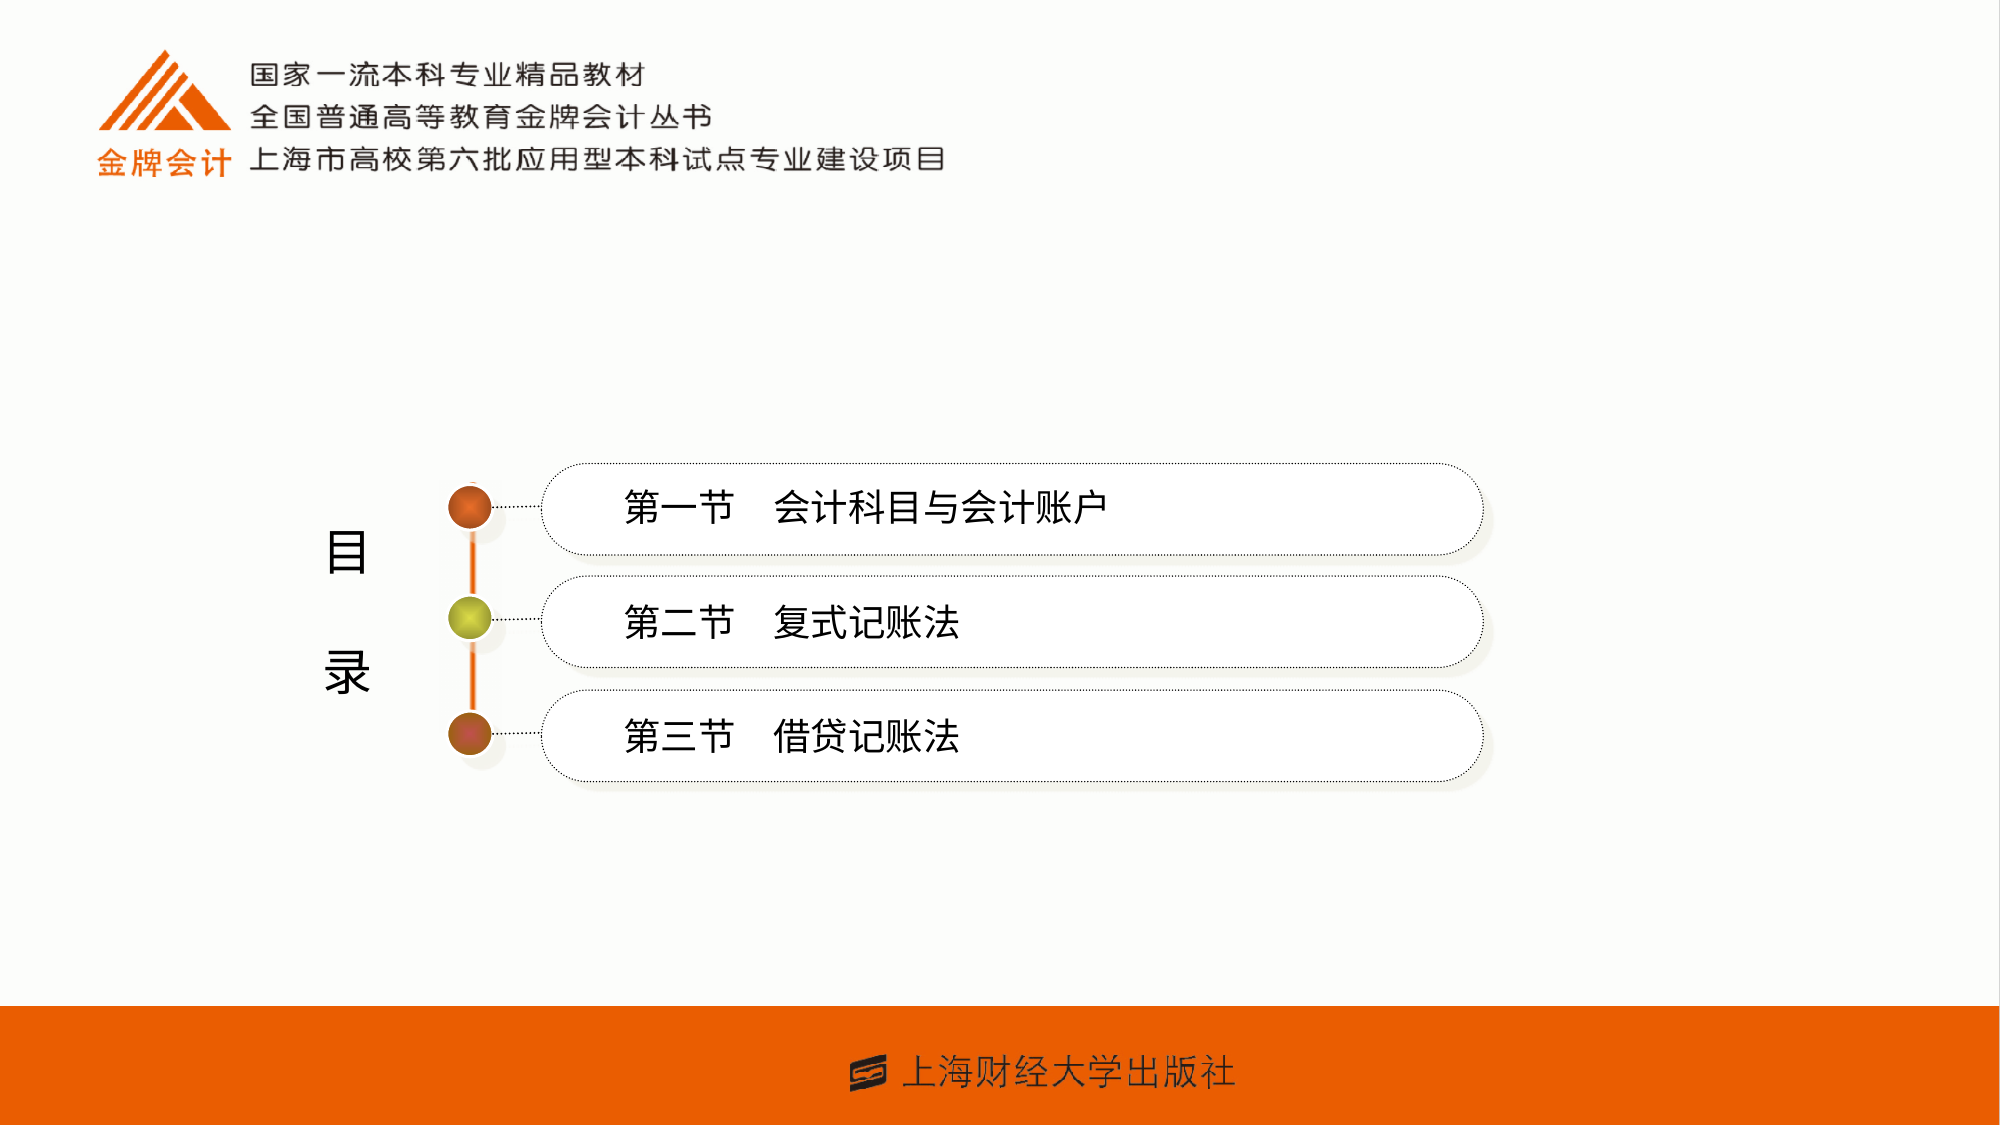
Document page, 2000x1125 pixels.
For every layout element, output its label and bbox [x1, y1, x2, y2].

text_box [437, 463, 1484, 782]
list [0, 0, 2000, 1125]
